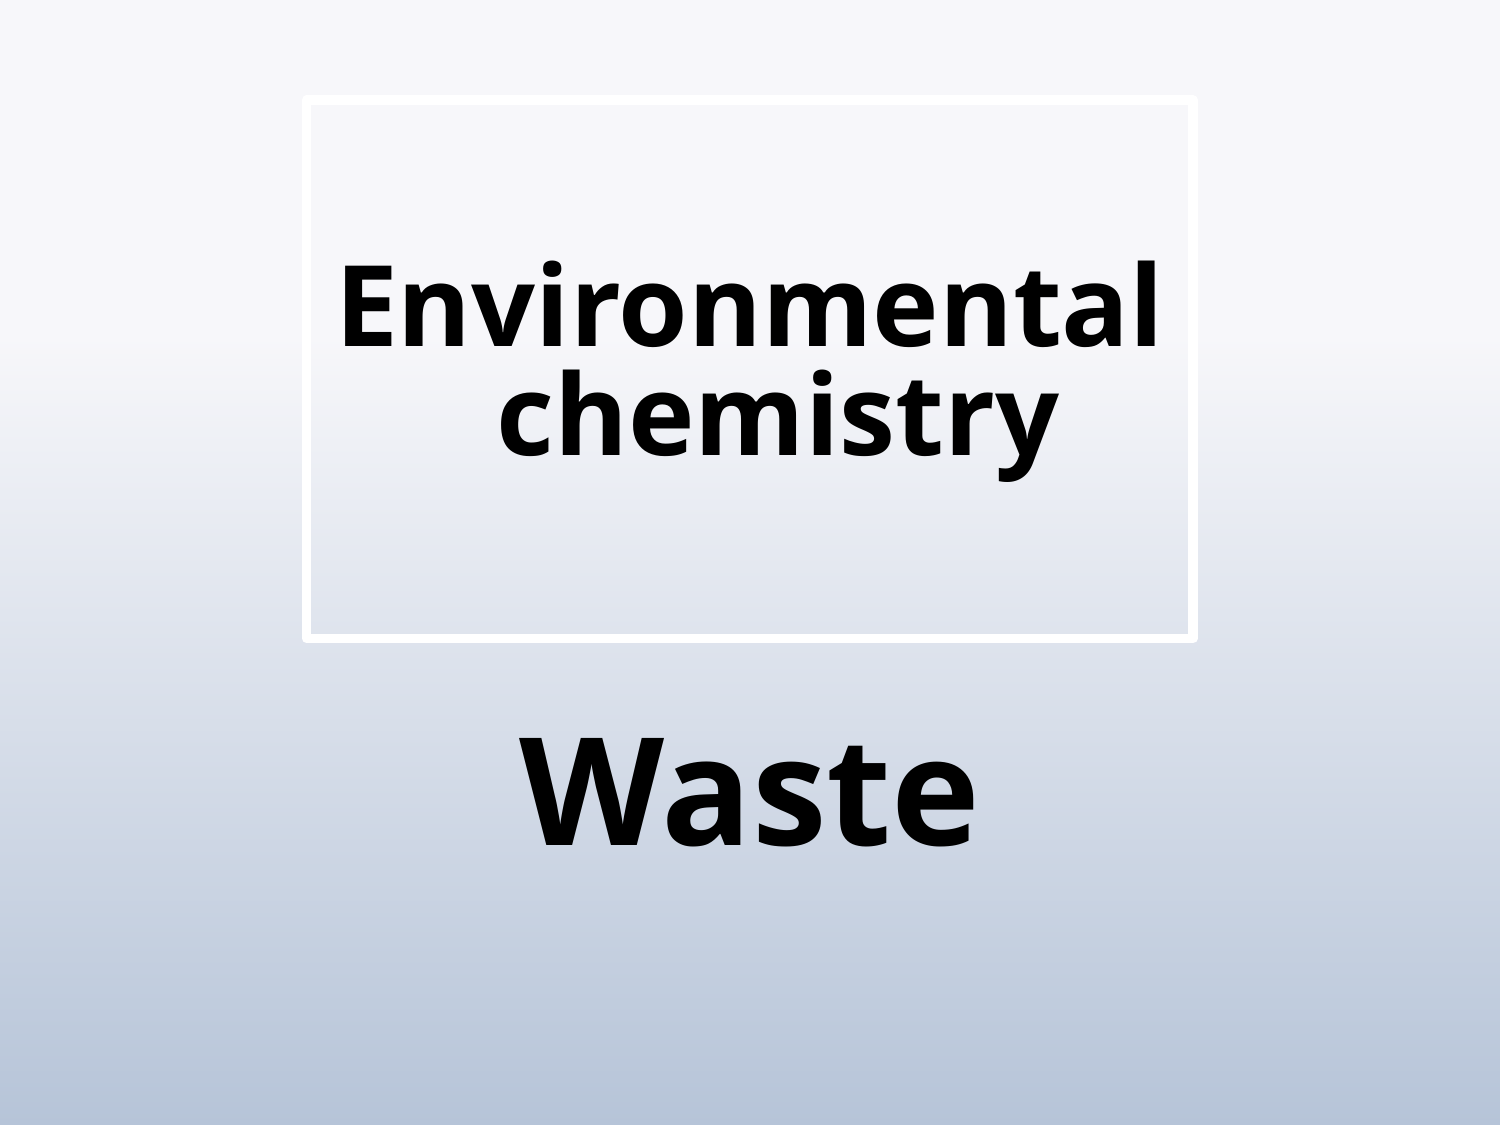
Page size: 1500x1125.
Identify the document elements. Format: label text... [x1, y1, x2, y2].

subtitle Waste [337, 687, 1163, 925]
title Environmental chemistry [302, 95, 1198, 643]
